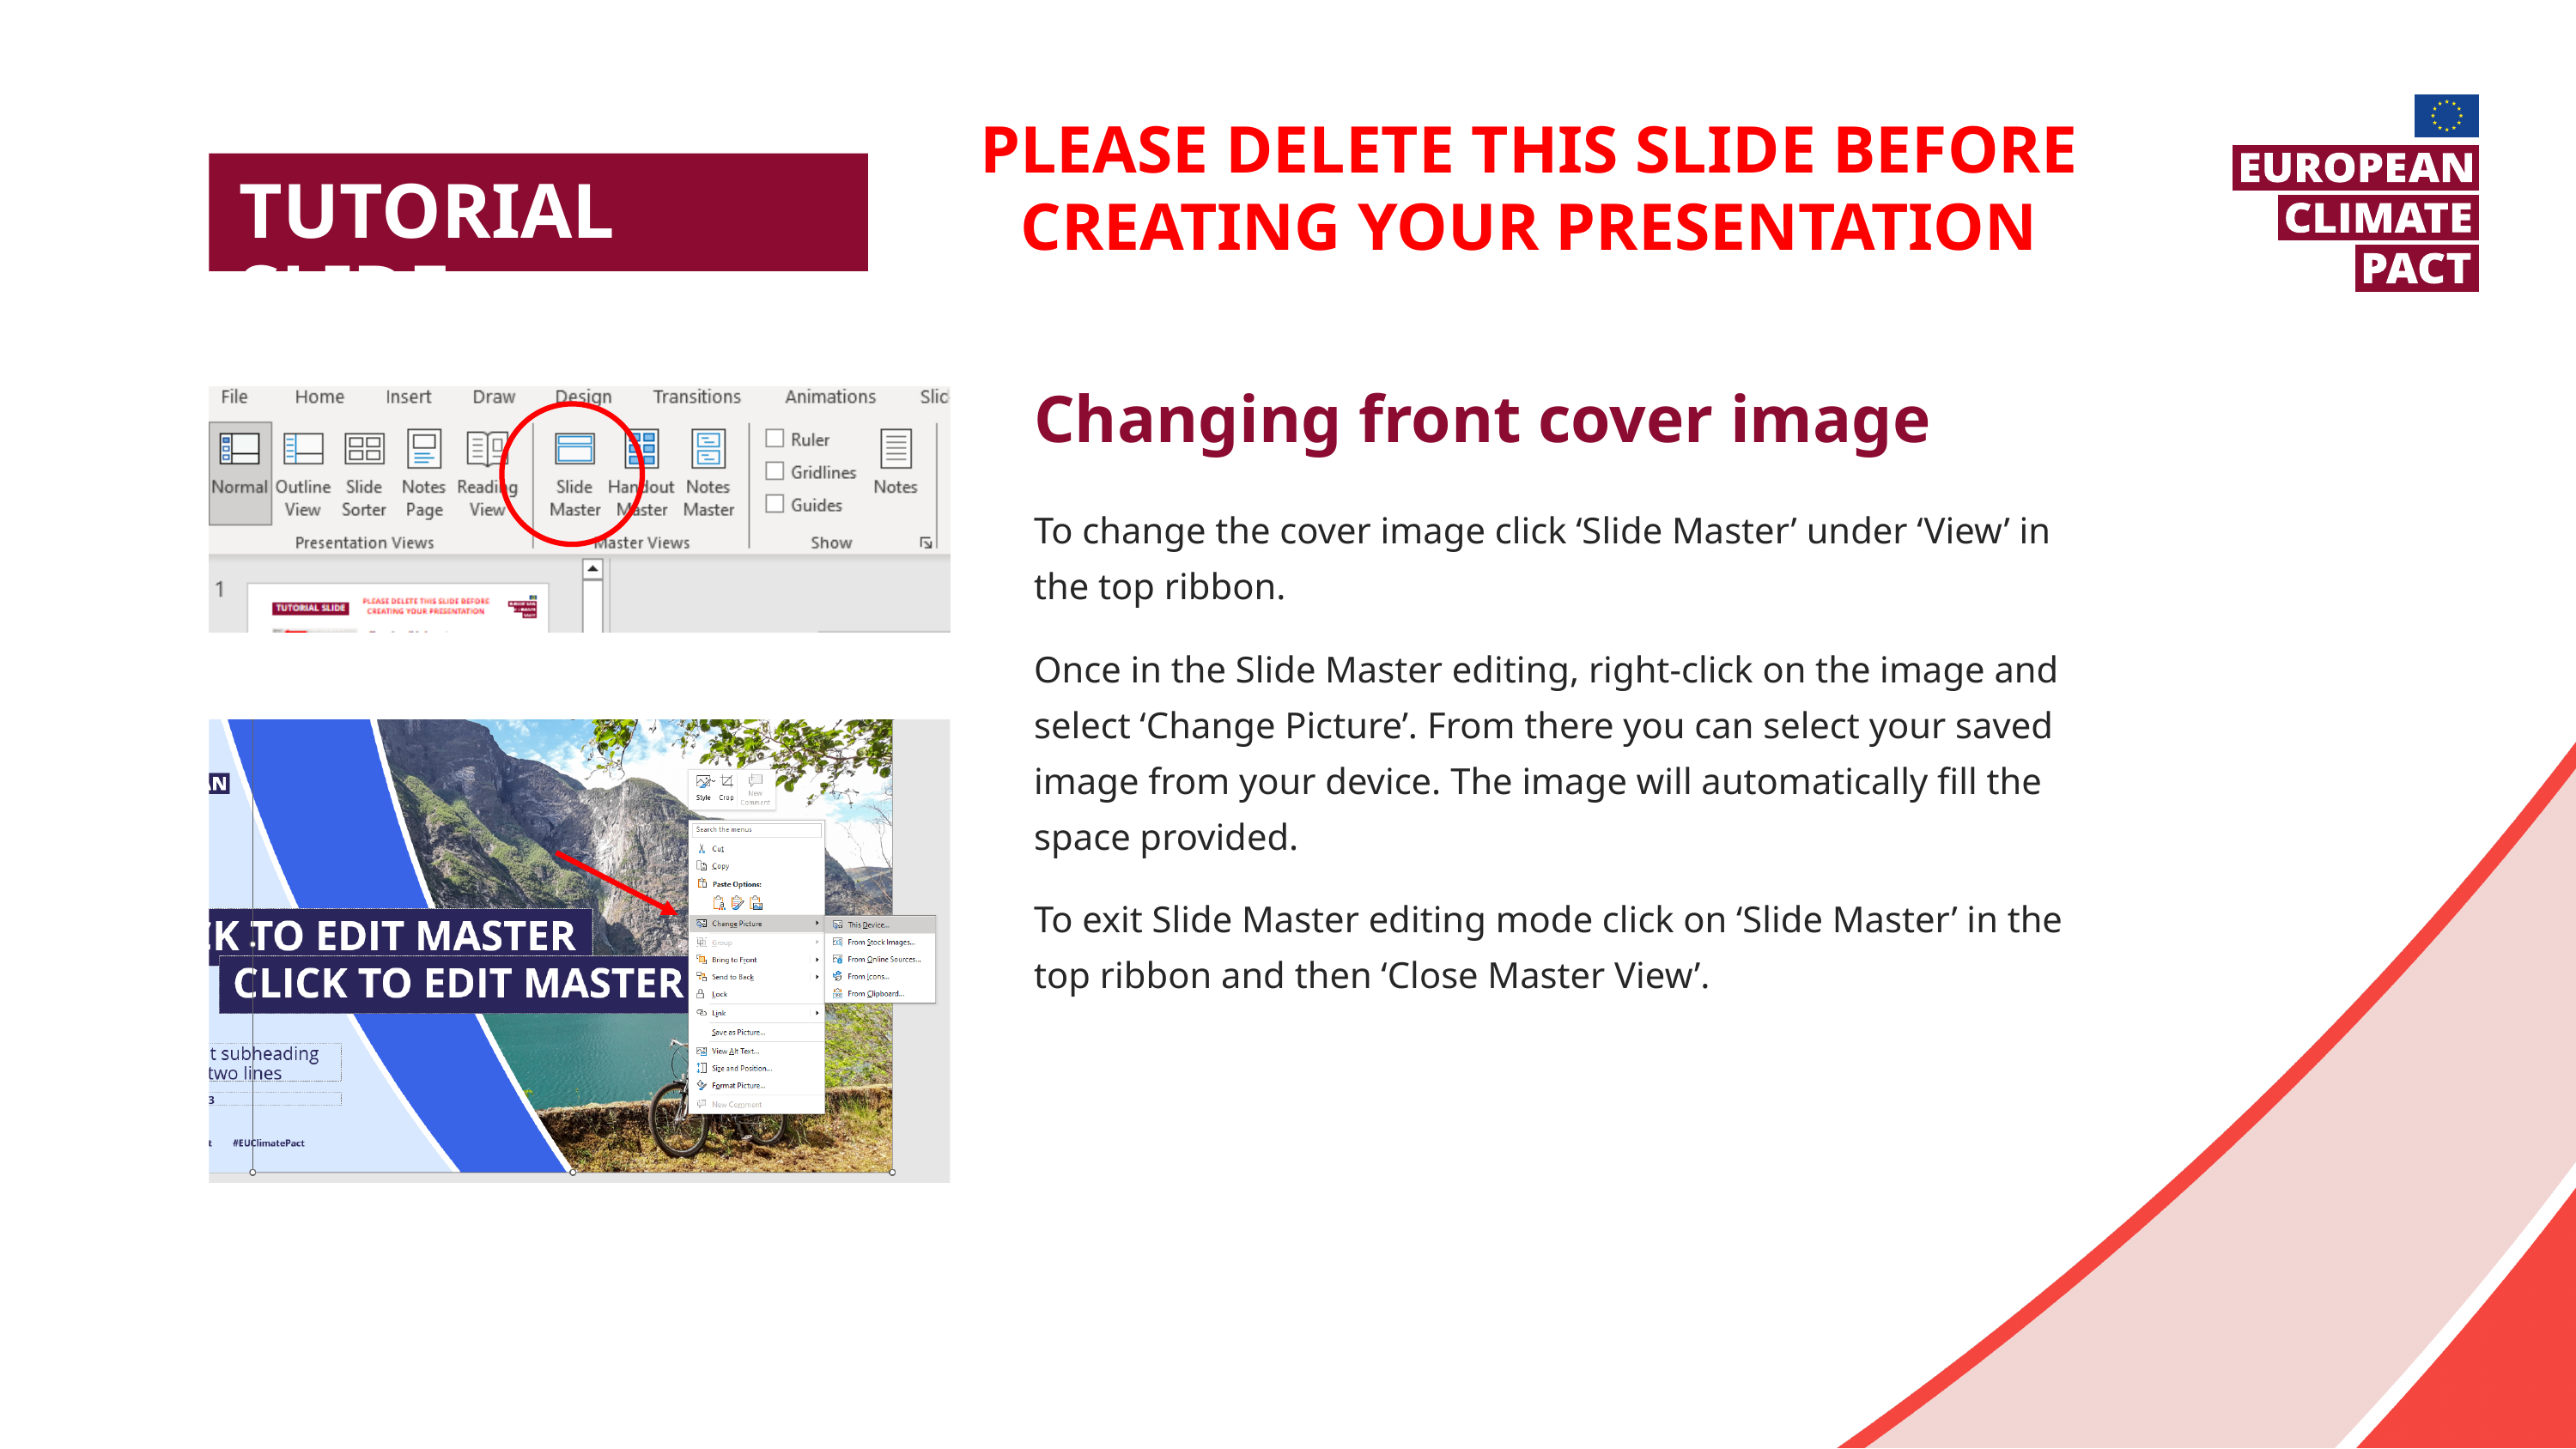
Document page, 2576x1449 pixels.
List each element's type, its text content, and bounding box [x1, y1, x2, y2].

list Changing front cover image [1034, 386, 2533, 496]
list To change the cover image click ‘Slide Master’ under ‘View’ in the top ribbon. Once in the Slide Master editing, right-click on the image and select ‘Change Picture’. From there you can select your saved image from your device. The image will automatically fill the space provided. To exit Slide Master editing mode click on ‘Slide Master’ in the top ribbon and then ‘Close Master View’. [1034, 496, 2071, 1157]
text_box PLEASE DELETE THIS SLIDE BEFORE CREATING YOUR PRESENTATION [953, 101, 2105, 270]
picture [1643, 671, 2576, 1448]
picture [209, 386, 951, 633]
list TUTORIAL SLIDE [209, 153, 868, 271]
picture [209, 719, 951, 1183]
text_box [556, 852, 678, 915]
